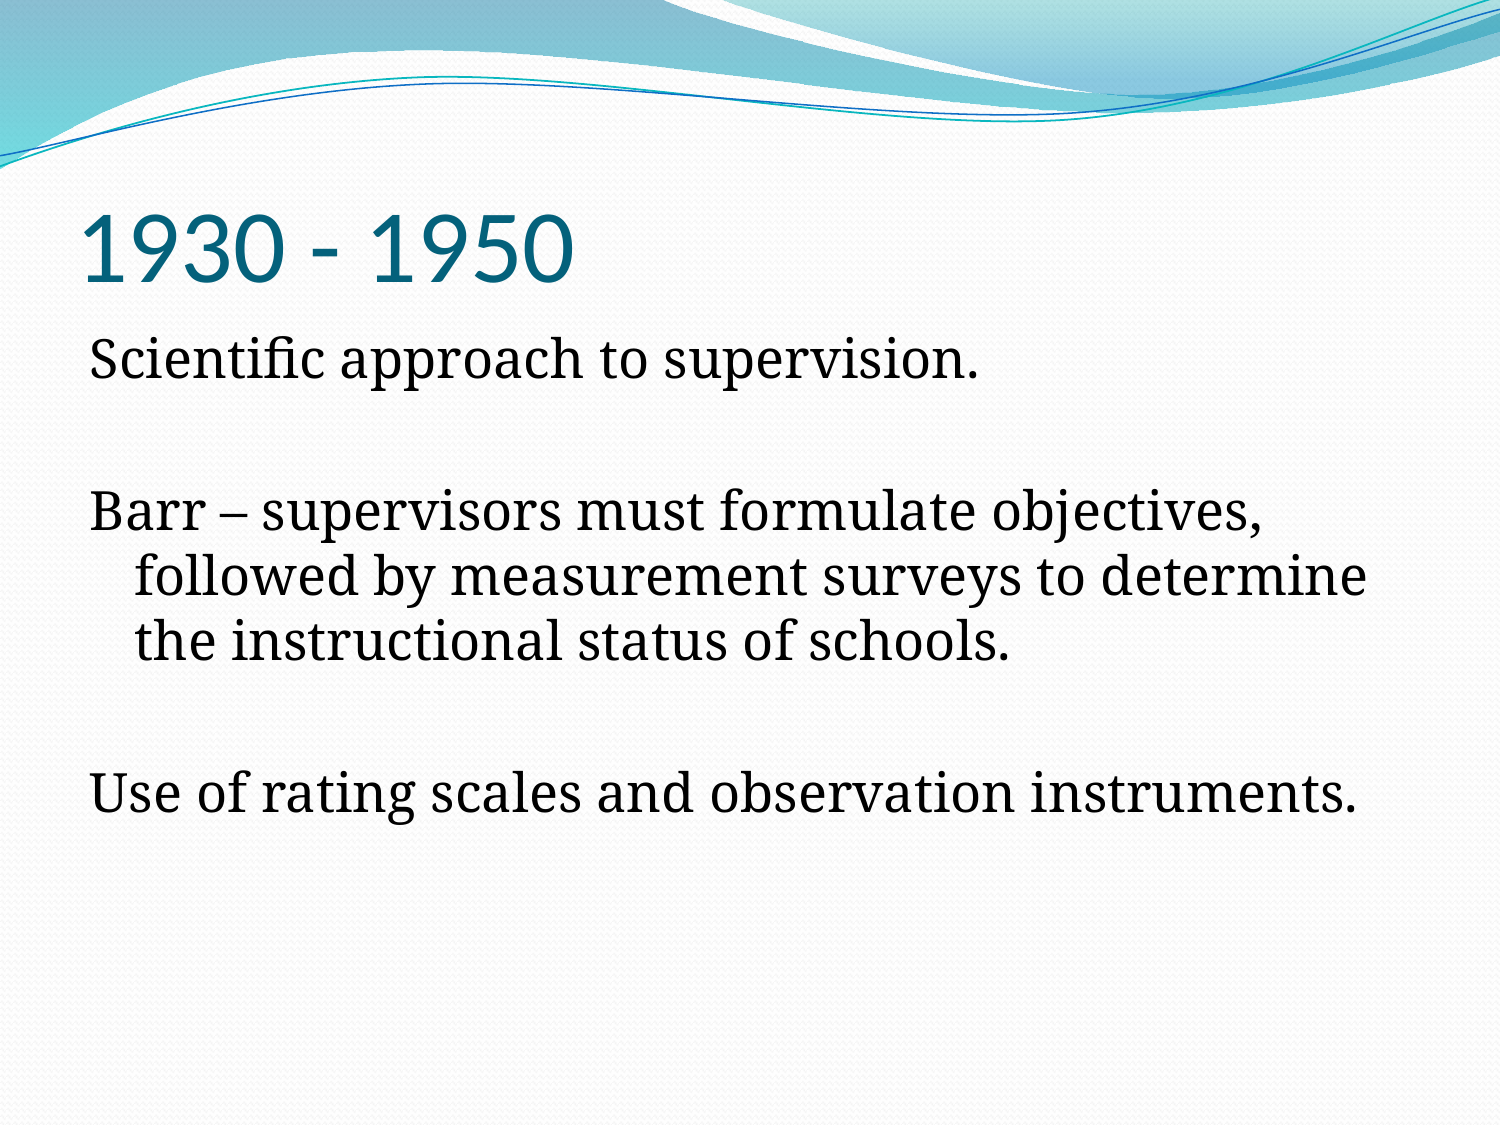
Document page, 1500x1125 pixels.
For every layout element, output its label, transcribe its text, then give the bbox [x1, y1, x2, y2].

list Scientific approach to supervision. Barr – supervisors must formulate objectives, followed by measurement surveys to determine the instructional status of schools. Use of rating scales and observation instruments. [75, 317, 1425, 1038]
title 1930 - 1950 [75, 115, 1425, 303]
